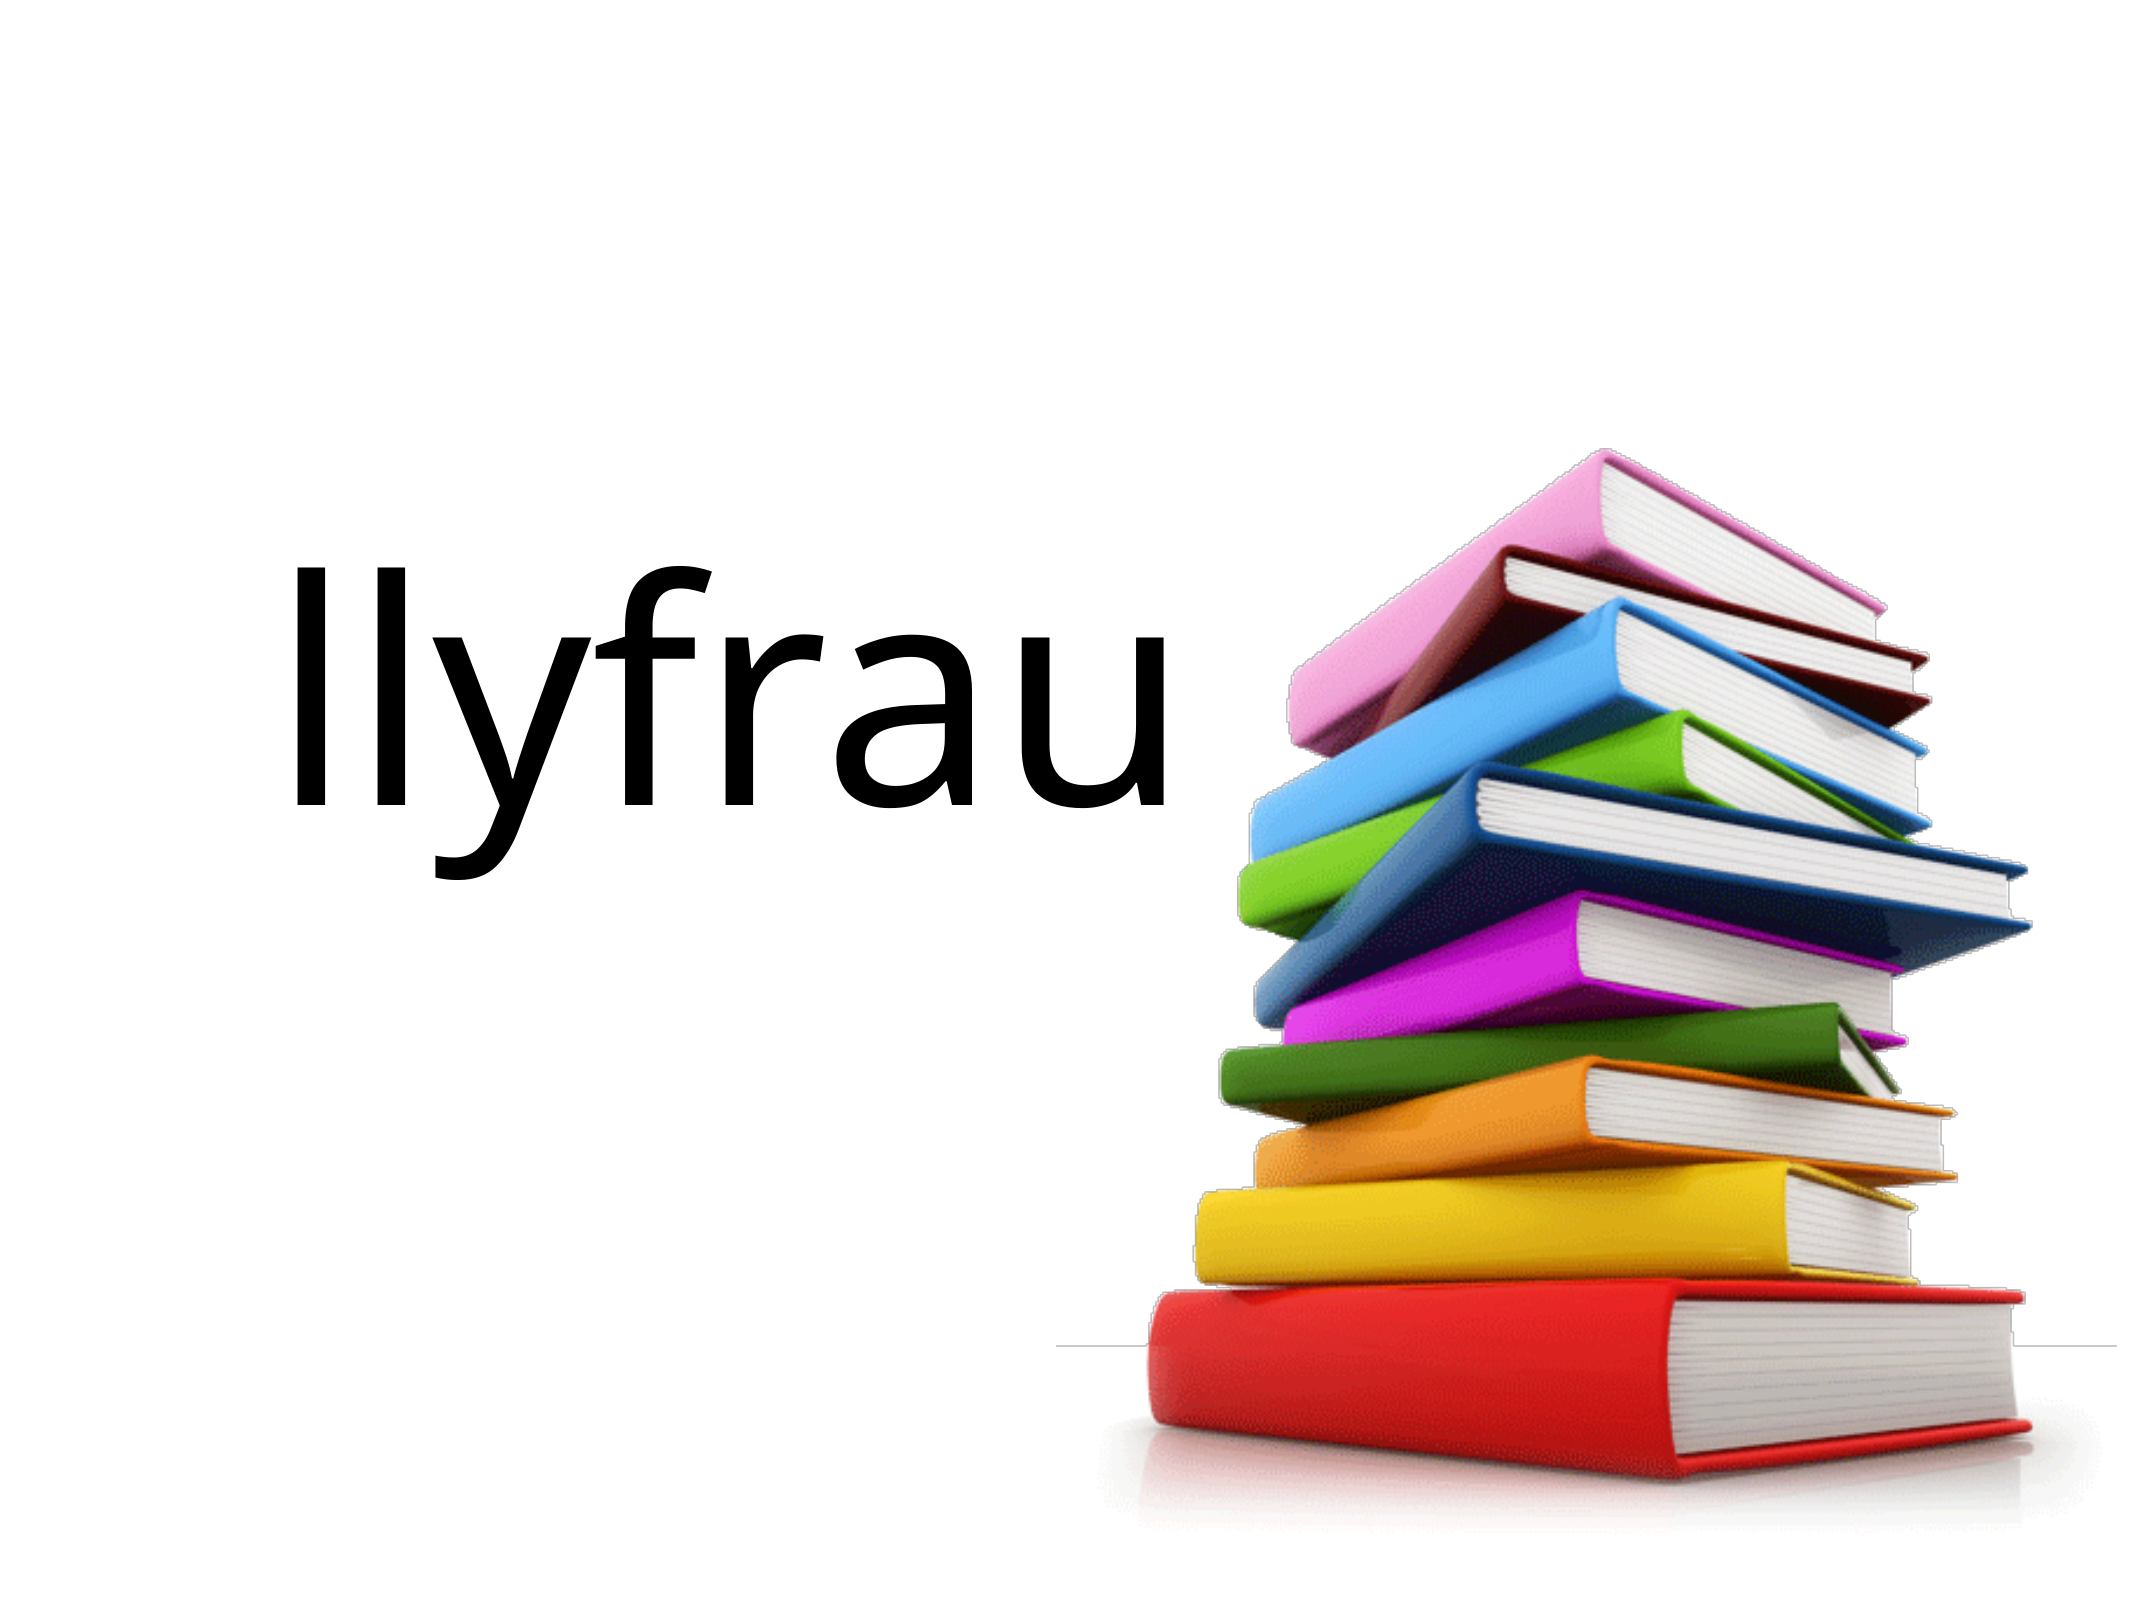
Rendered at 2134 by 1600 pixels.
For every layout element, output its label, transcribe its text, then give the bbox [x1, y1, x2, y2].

picture [1056, 446, 2117, 1564]
text_box llyfrau [262, 484, 1051, 876]
